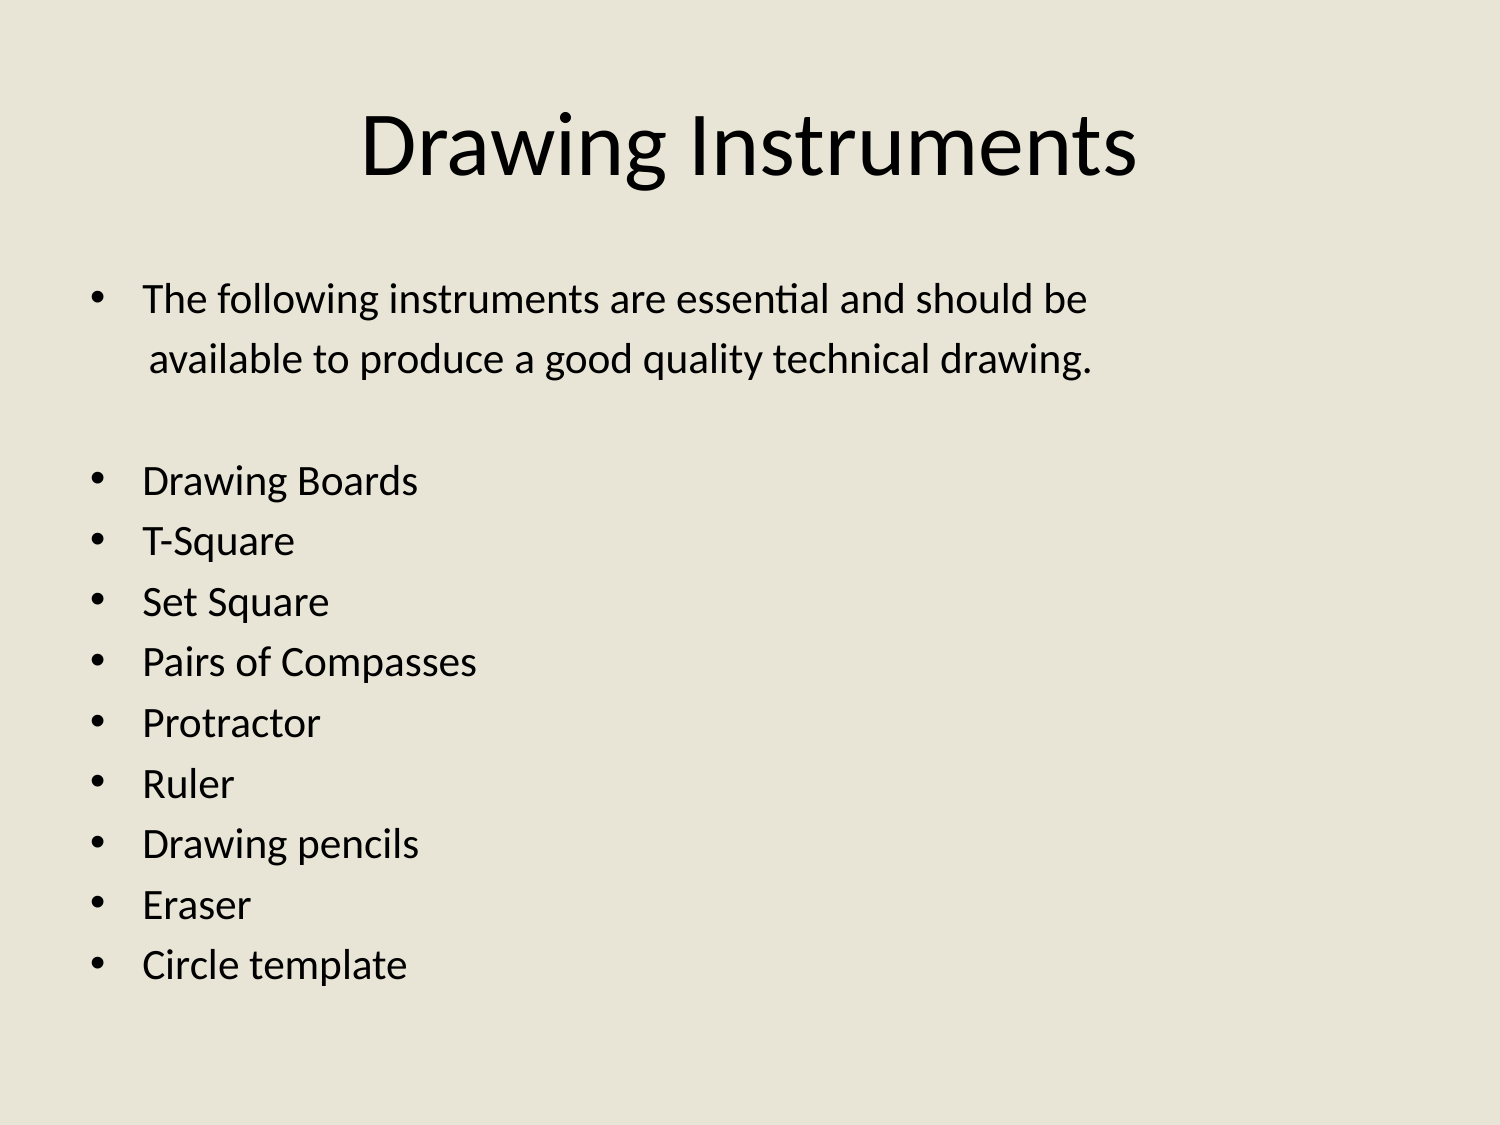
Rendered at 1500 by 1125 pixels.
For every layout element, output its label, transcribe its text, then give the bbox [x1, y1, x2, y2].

title Drawing Instruments [75, 45, 1425, 233]
list The following instruments are essential and should be available to produce a good quality technical drawing. Drawing Boards T-Square Set Square Pairs of Compasses Protractor Ruler Drawing pencils Eraser Circle template [75, 262, 1425, 1005]
